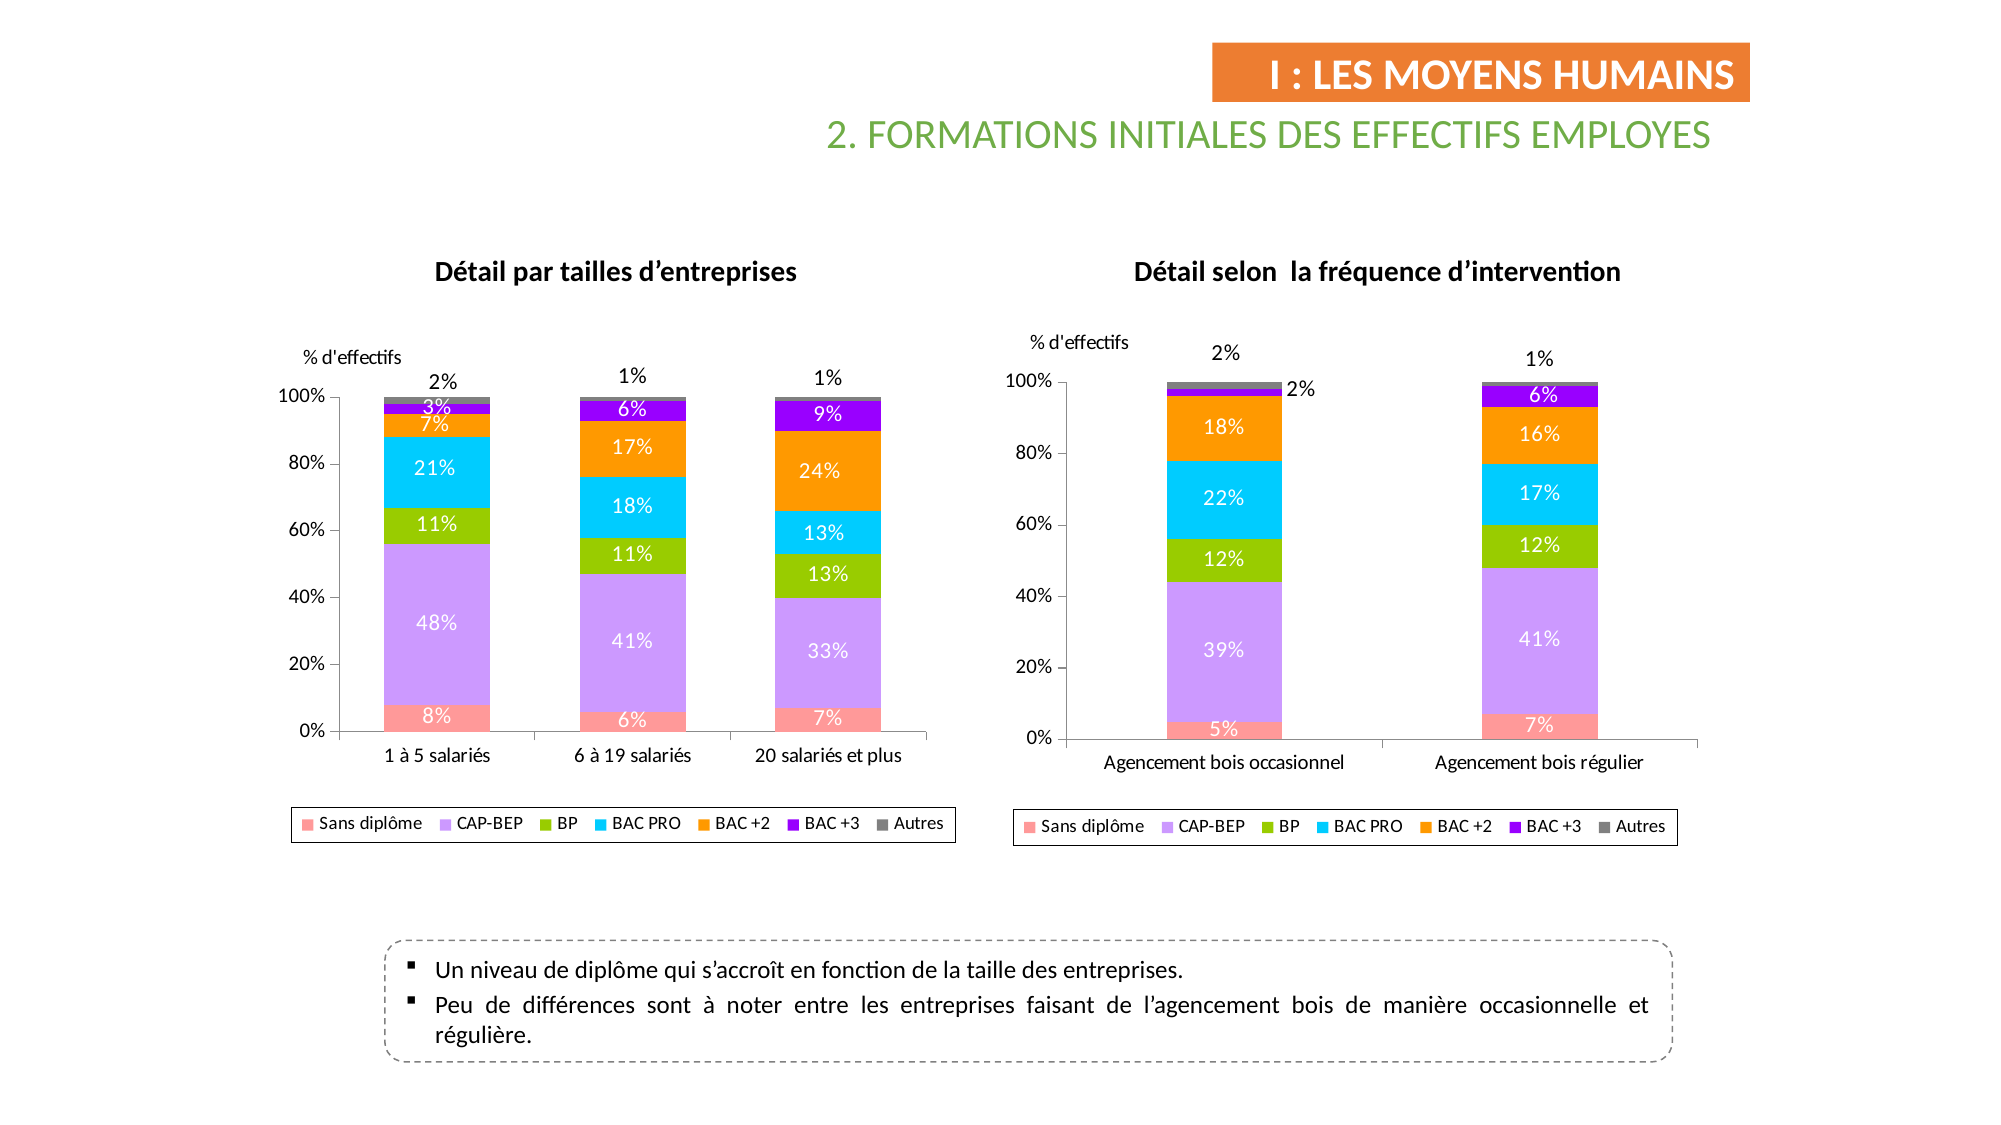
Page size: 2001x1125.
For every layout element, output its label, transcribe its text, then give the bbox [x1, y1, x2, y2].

text_box 2. FORMATIONS INITIALES DES EFFECTIFS EMPLOYES [952, 101, 1727, 161]
text_box Détail par tailles d’entreprises [409, 245, 823, 295]
text_box I : LES MOYENS HUMAINS [1212, 42, 1750, 102]
chart [267, 326, 1733, 909]
text_box Un niveau de diplôme qui s’accroît en fonction de la taille des entreprises. Peu de différences sont à noter entre les entreprises faisant de l’agencement bois de manière occasionnelle et régulière. [384, 940, 1673, 1062]
slide_number 18/60 [1412, 1042, 1863, 1103]
text_box Détail selon la fréquence d’intervention [1118, 245, 1638, 295]
